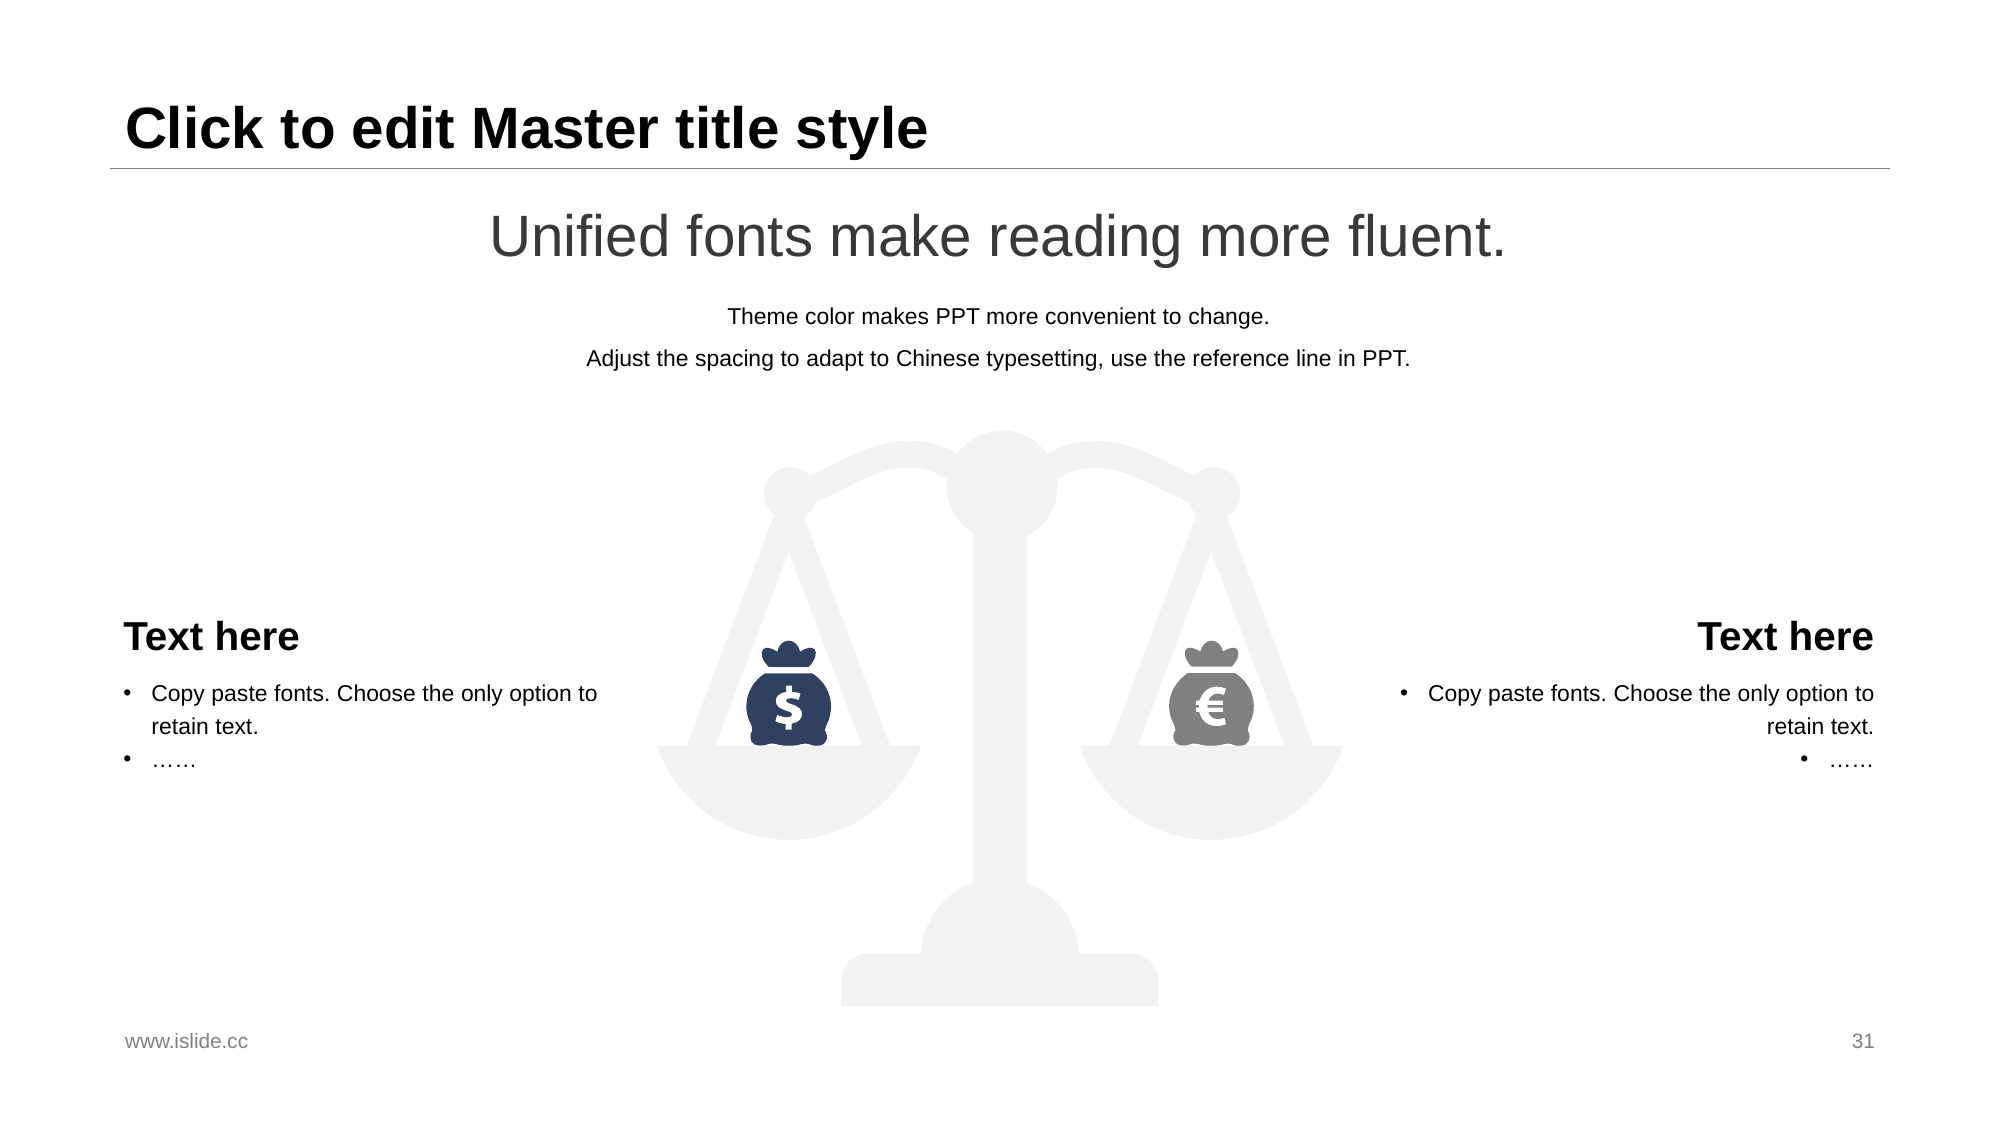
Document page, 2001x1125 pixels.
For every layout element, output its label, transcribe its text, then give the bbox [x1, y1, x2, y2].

footer www.islide.cc [109, 1023, 790, 1058]
title Click to edit Master title style [109, 0, 1890, 169]
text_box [108, 185, 1890, 1007]
slide_number 31 [1412, 1023, 1890, 1058]
